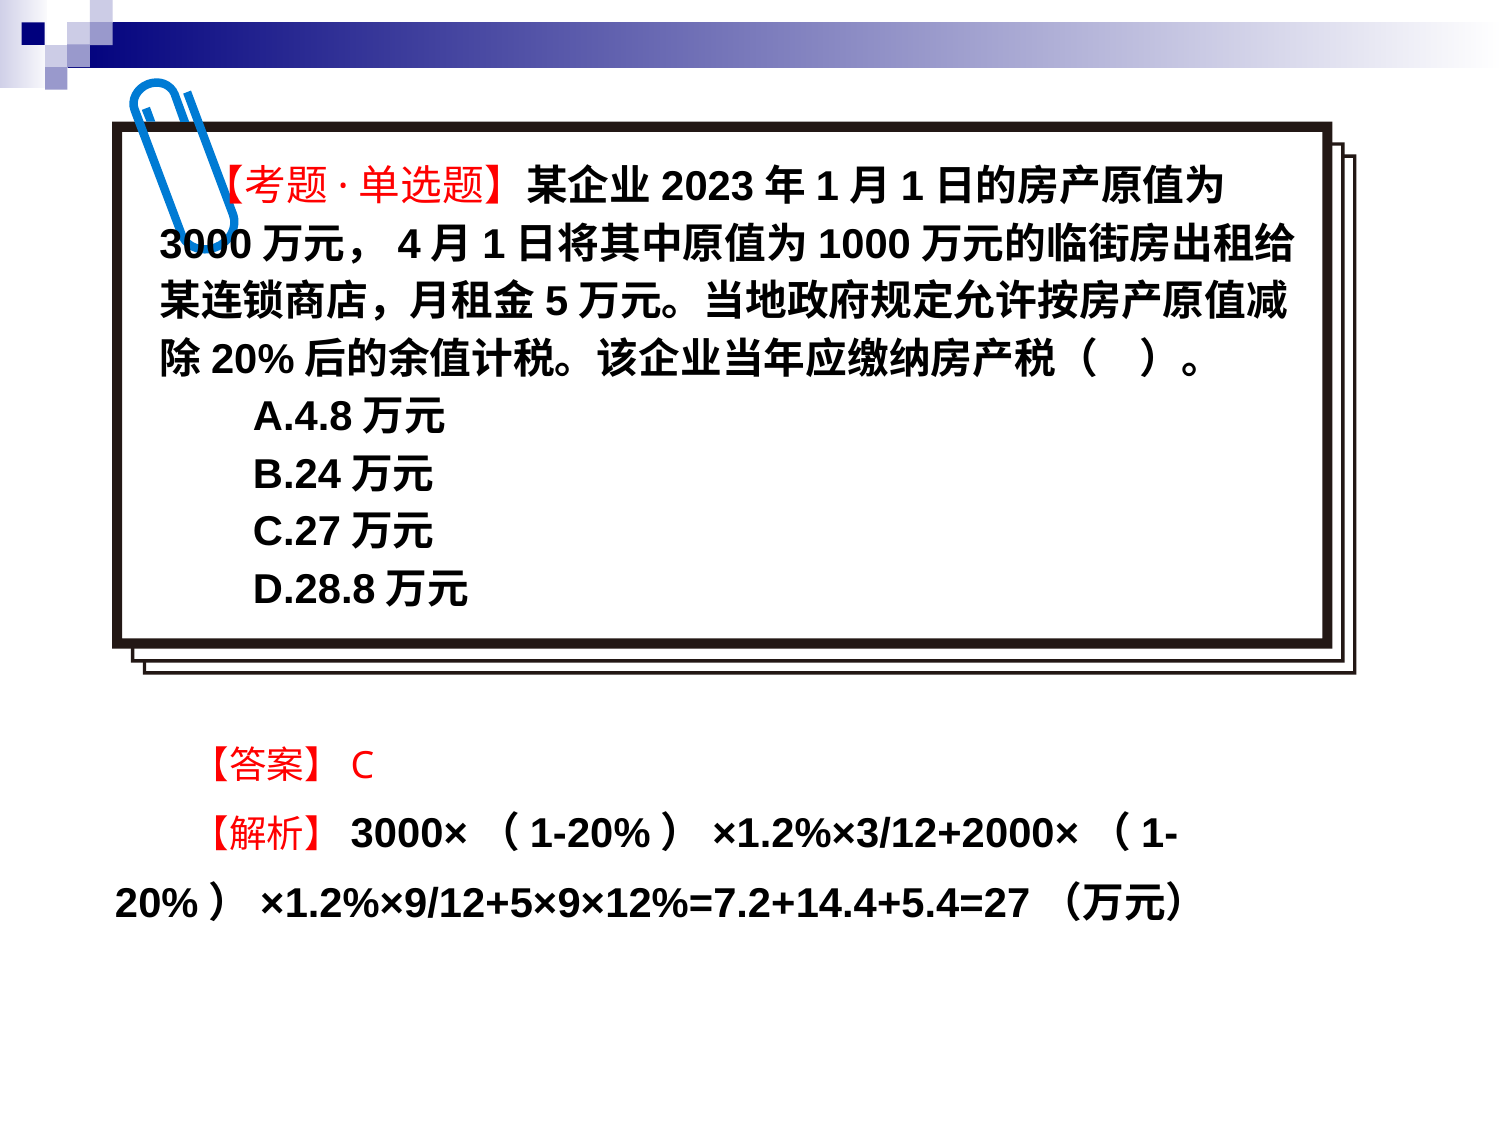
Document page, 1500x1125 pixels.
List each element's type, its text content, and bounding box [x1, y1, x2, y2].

text_box 【答案】C 【解析】3000×（1-20%）×1.2%×3/12+2000×（1-20%）×1.2%×9/12+5×9×12%=7.2+14.4+5.4=27（万元） [100, 715, 1371, 1042]
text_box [111, 78, 1359, 675]
